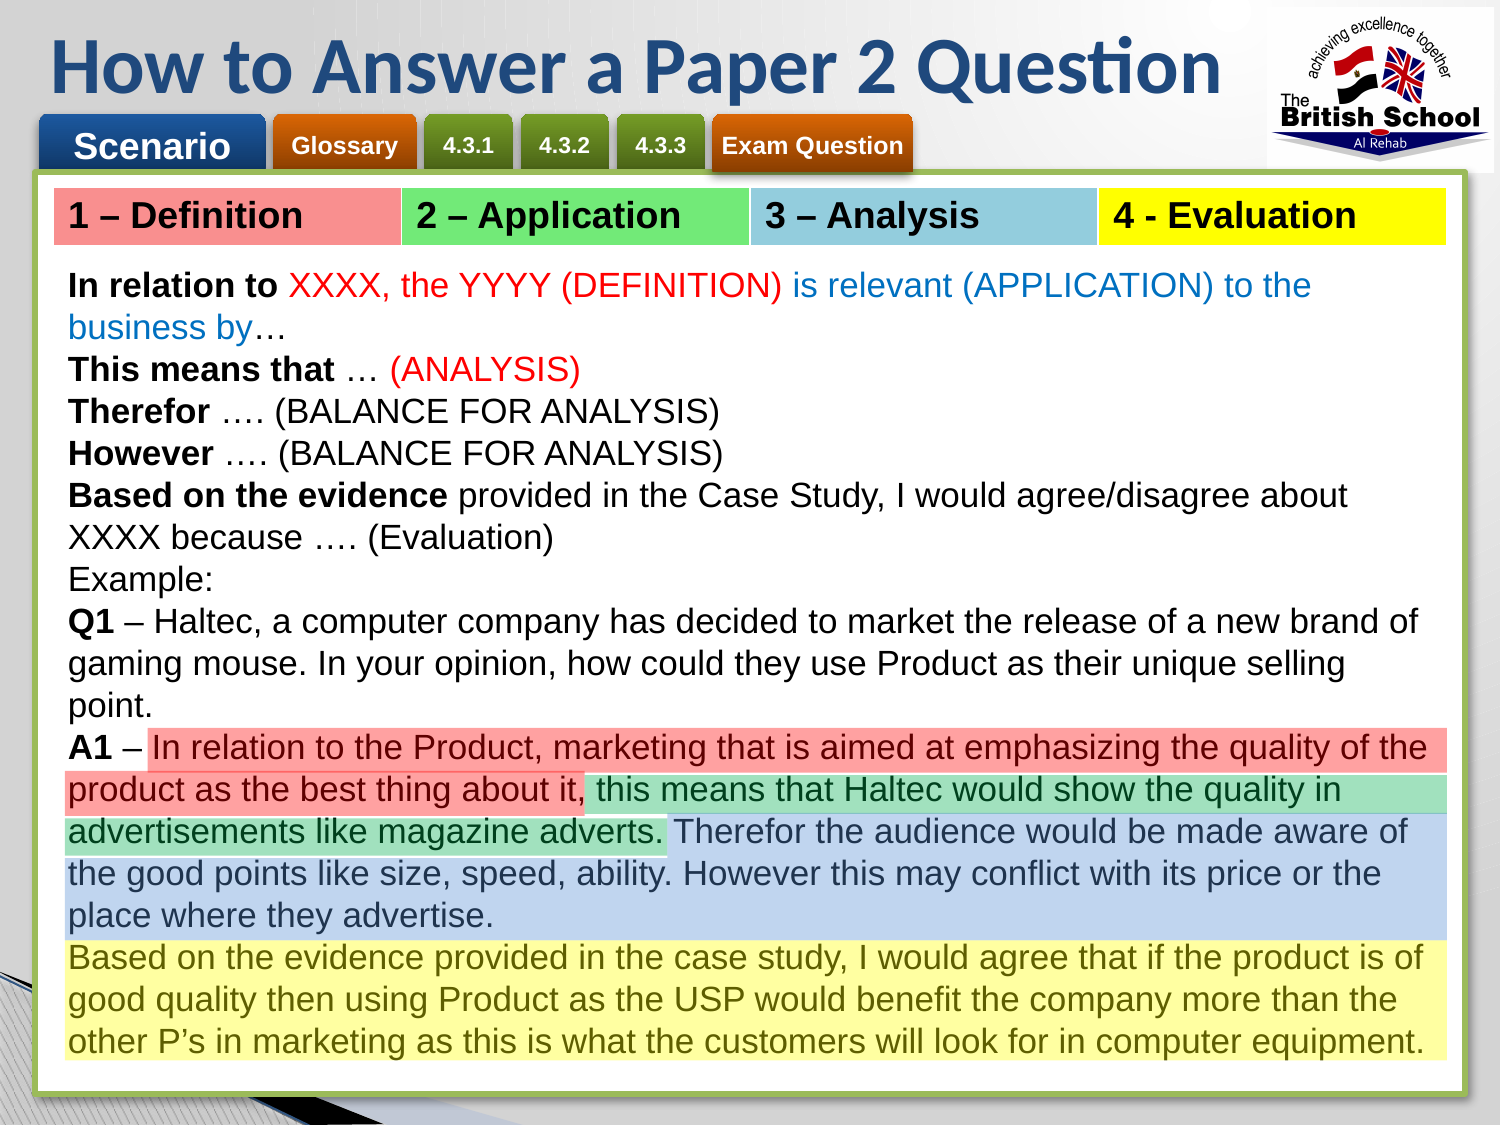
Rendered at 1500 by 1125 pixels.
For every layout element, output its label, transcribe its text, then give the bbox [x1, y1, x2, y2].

title How to Answer a Paper 2 Question [35, 0, 1247, 122]
table_header 4 - Evaluation [1099, 188, 1446, 245]
text_box [667, 812, 1447, 858]
table_header 2 – Application [402, 188, 749, 245]
text_box [147, 727, 1447, 773]
picture [281, 1114, 303, 1125]
table_header 1 – Definition [54, 188, 401, 245]
text_box [64, 770, 585, 816]
picture [1267, 7, 1495, 173]
text_box [64, 818, 667, 856]
text_box [584, 775, 1447, 814]
table_header 3 – Analysis [751, 188, 1097, 245]
text_box [64, 940, 1447, 1061]
text_box [64, 858, 1447, 940]
text_box In relation to XXXX, the YYYY (DEFINITION) is relevant (APPLICATION) to the business by… This means that … (ANALYSIS) Therefor …. (BALANCE FOR ANALYSIS) However …. (BALANCE FOR ANALYSIS) Based on the evidence provided in the Case Study, I would agree/disagree about XXXX because …. (Evaluation) Example: Q1 – Haltec, a computer company has decided to market the release of a new brand of gaming mouse. In your opinion, how could they use Product as their unique selling point. A1 – In relation to the Product, marketing that is aimed at emphasizing the quality of the product as the best thing about it, this means that Haltec would show the quality in advertisements like magazine adverts. Therefor the audience would be made aware of the good points like size, speed, ability. However this may conflict with its price or the place where they advertise. Based on the evidence provided in the case study, I would agree that if the product is of good quality then using Product as the USP would benefit the company more than the other P’s in marketing as this is what the customers will look for in computer equipment. [53, 255, 1447, 1068]
text_box e [551, 0, 603, 5]
